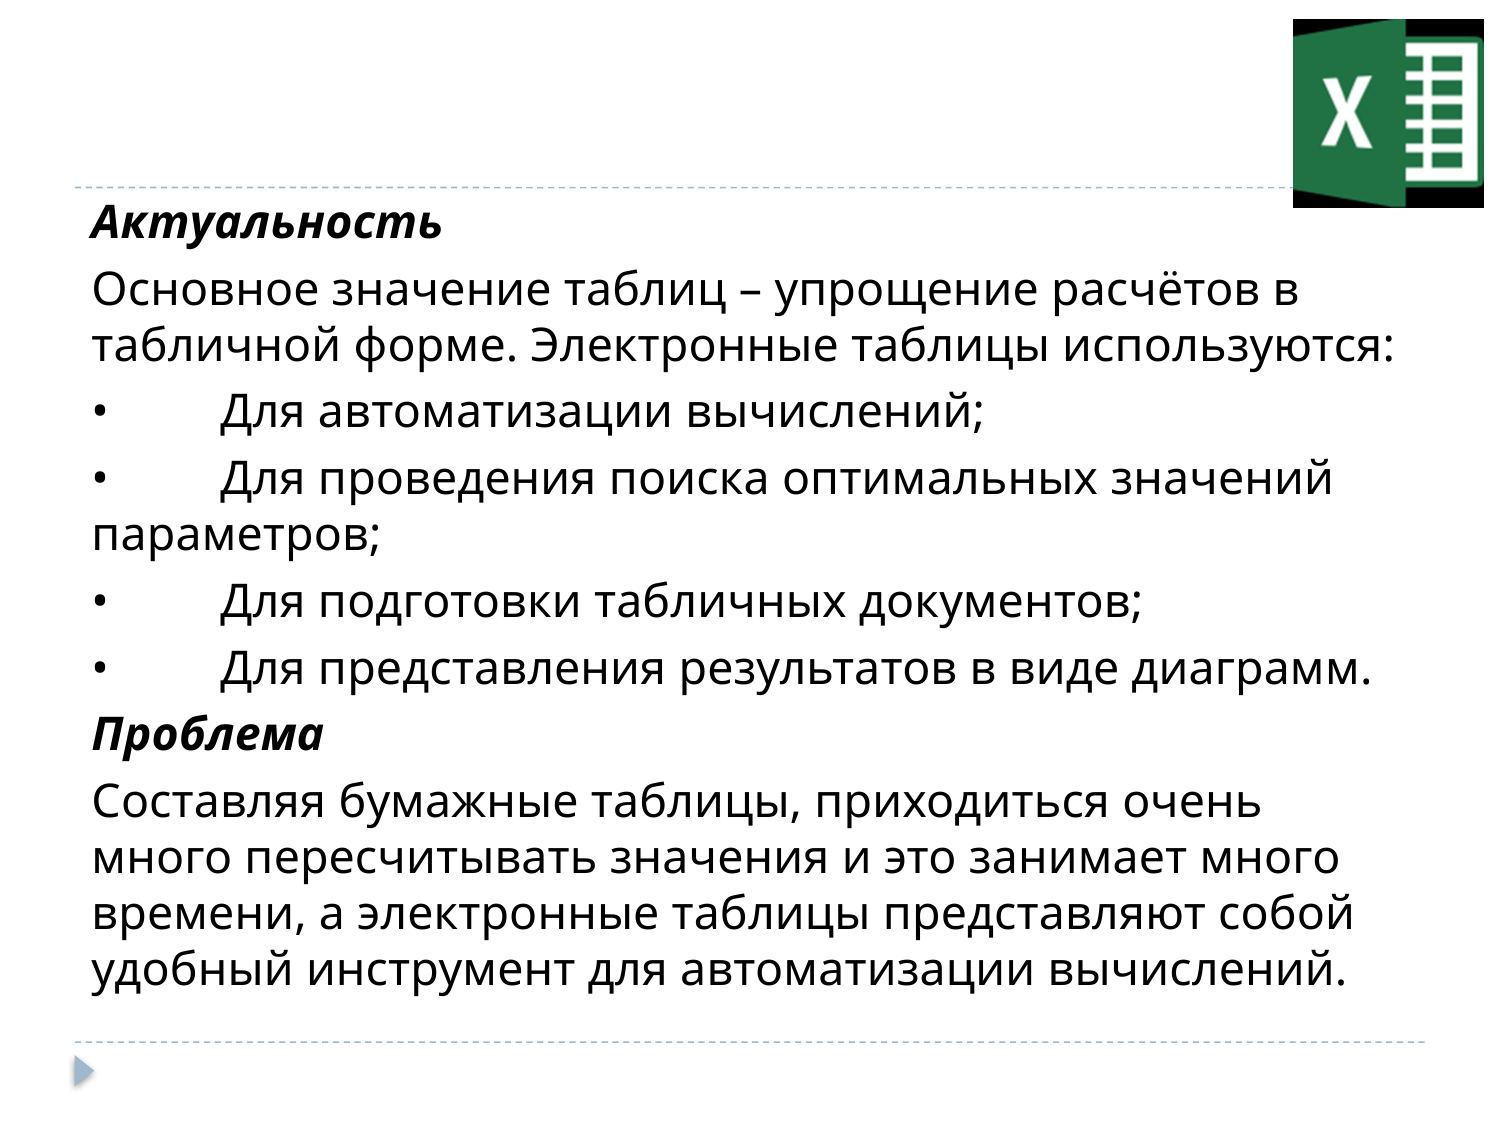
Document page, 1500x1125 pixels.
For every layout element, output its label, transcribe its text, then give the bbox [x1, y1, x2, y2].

picture [1293, 18, 1484, 208]
list Актуальность Основное значение таблиц – упрощение расчётов в табличной форме. Электронные таблицы используются: • Для автоматизации вычислений; • Для проведения поиска оптимальных значений параметров; • Для подготовки табличных документов; • Для представления результатов в виде диаграмм. Проблема Составляя бумажные таблицы, приходиться очень много пересчитывать значения и это занимает много времени, а электронные таблицы представляют собой удобный инструмент для автоматизации вычислений. [76, 184, 1427, 1047]
